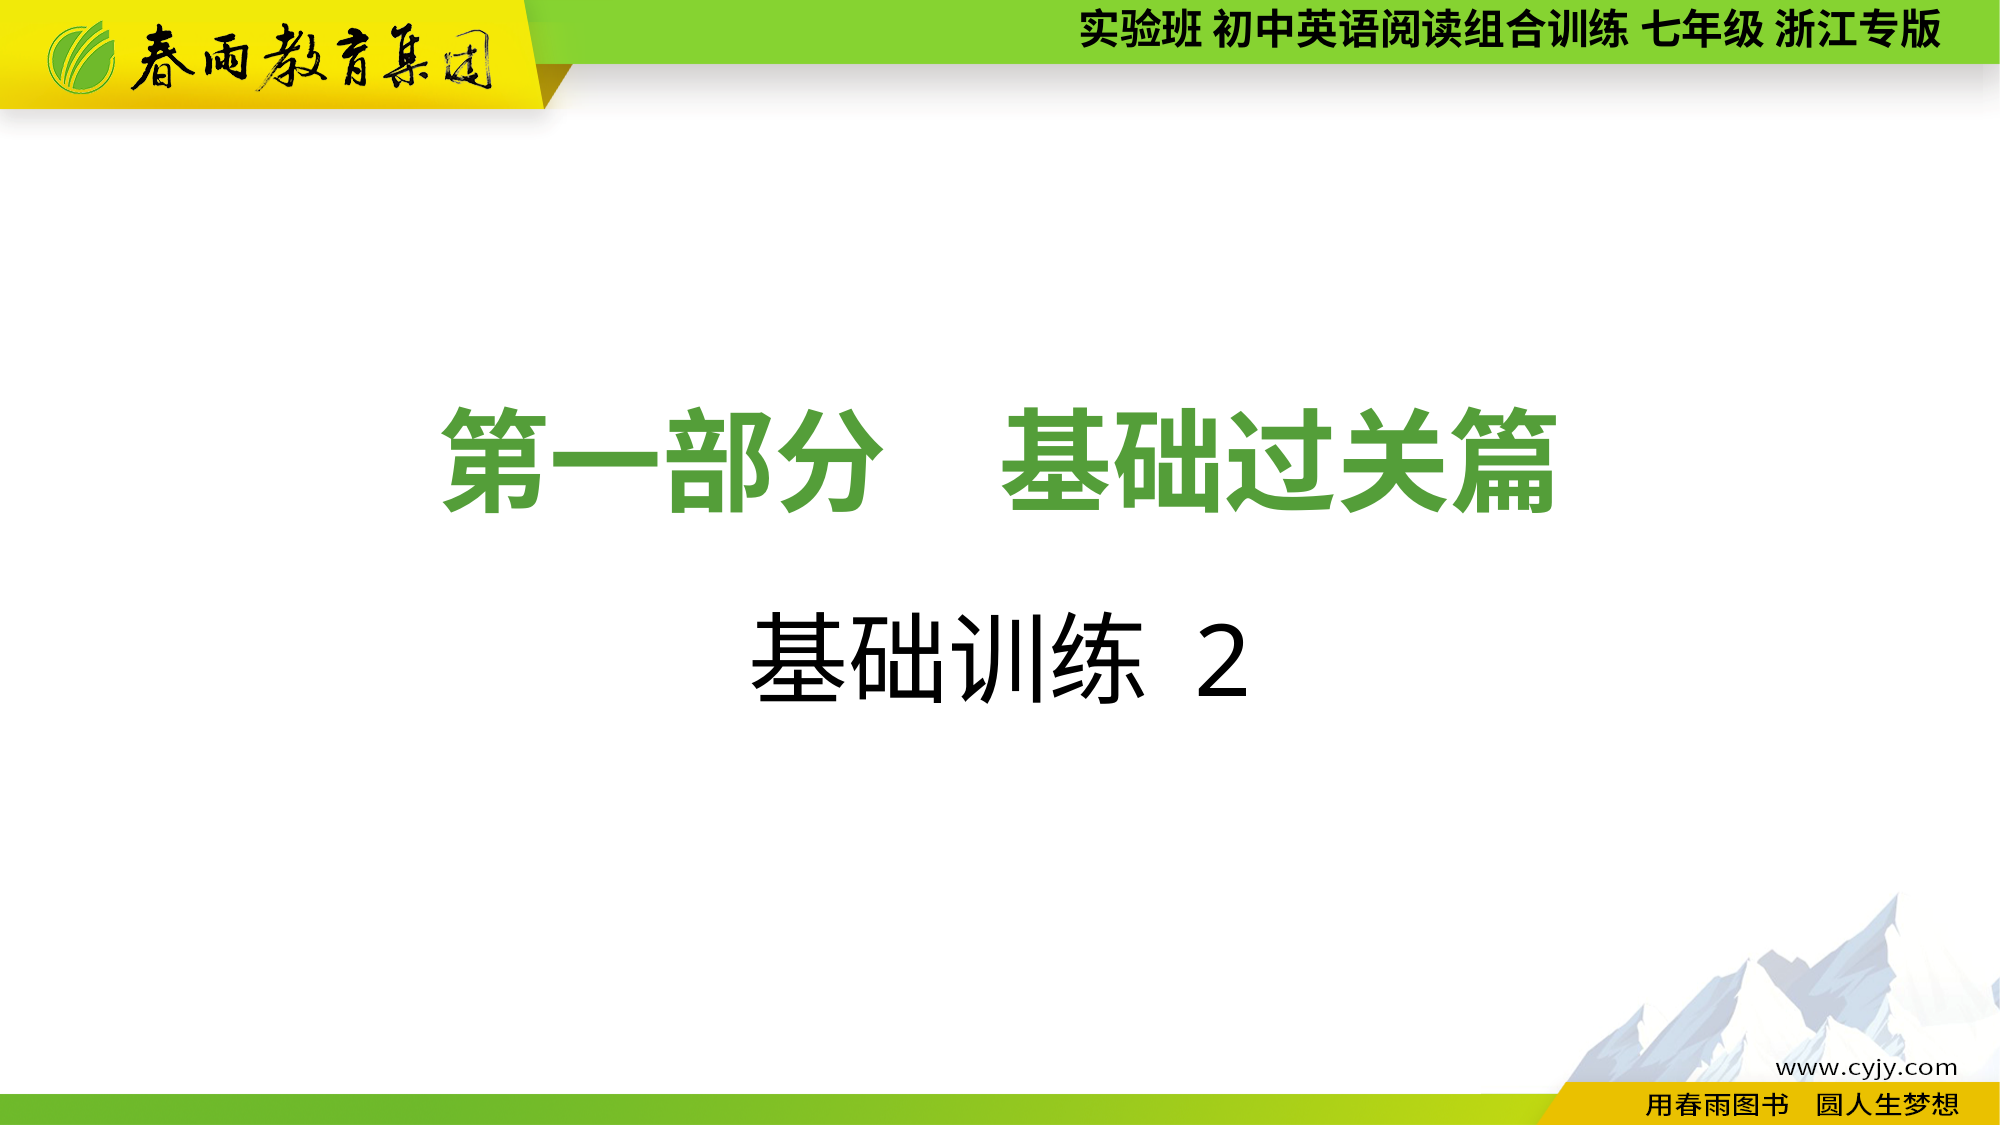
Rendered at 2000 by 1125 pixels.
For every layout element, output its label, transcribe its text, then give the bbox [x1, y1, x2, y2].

text_box 第一部分 基础过关篇 [54, 316, 1946, 528]
text_box 基础训练 2 [54, 528, 1946, 724]
picture [0, 0, 2000, 1125]
